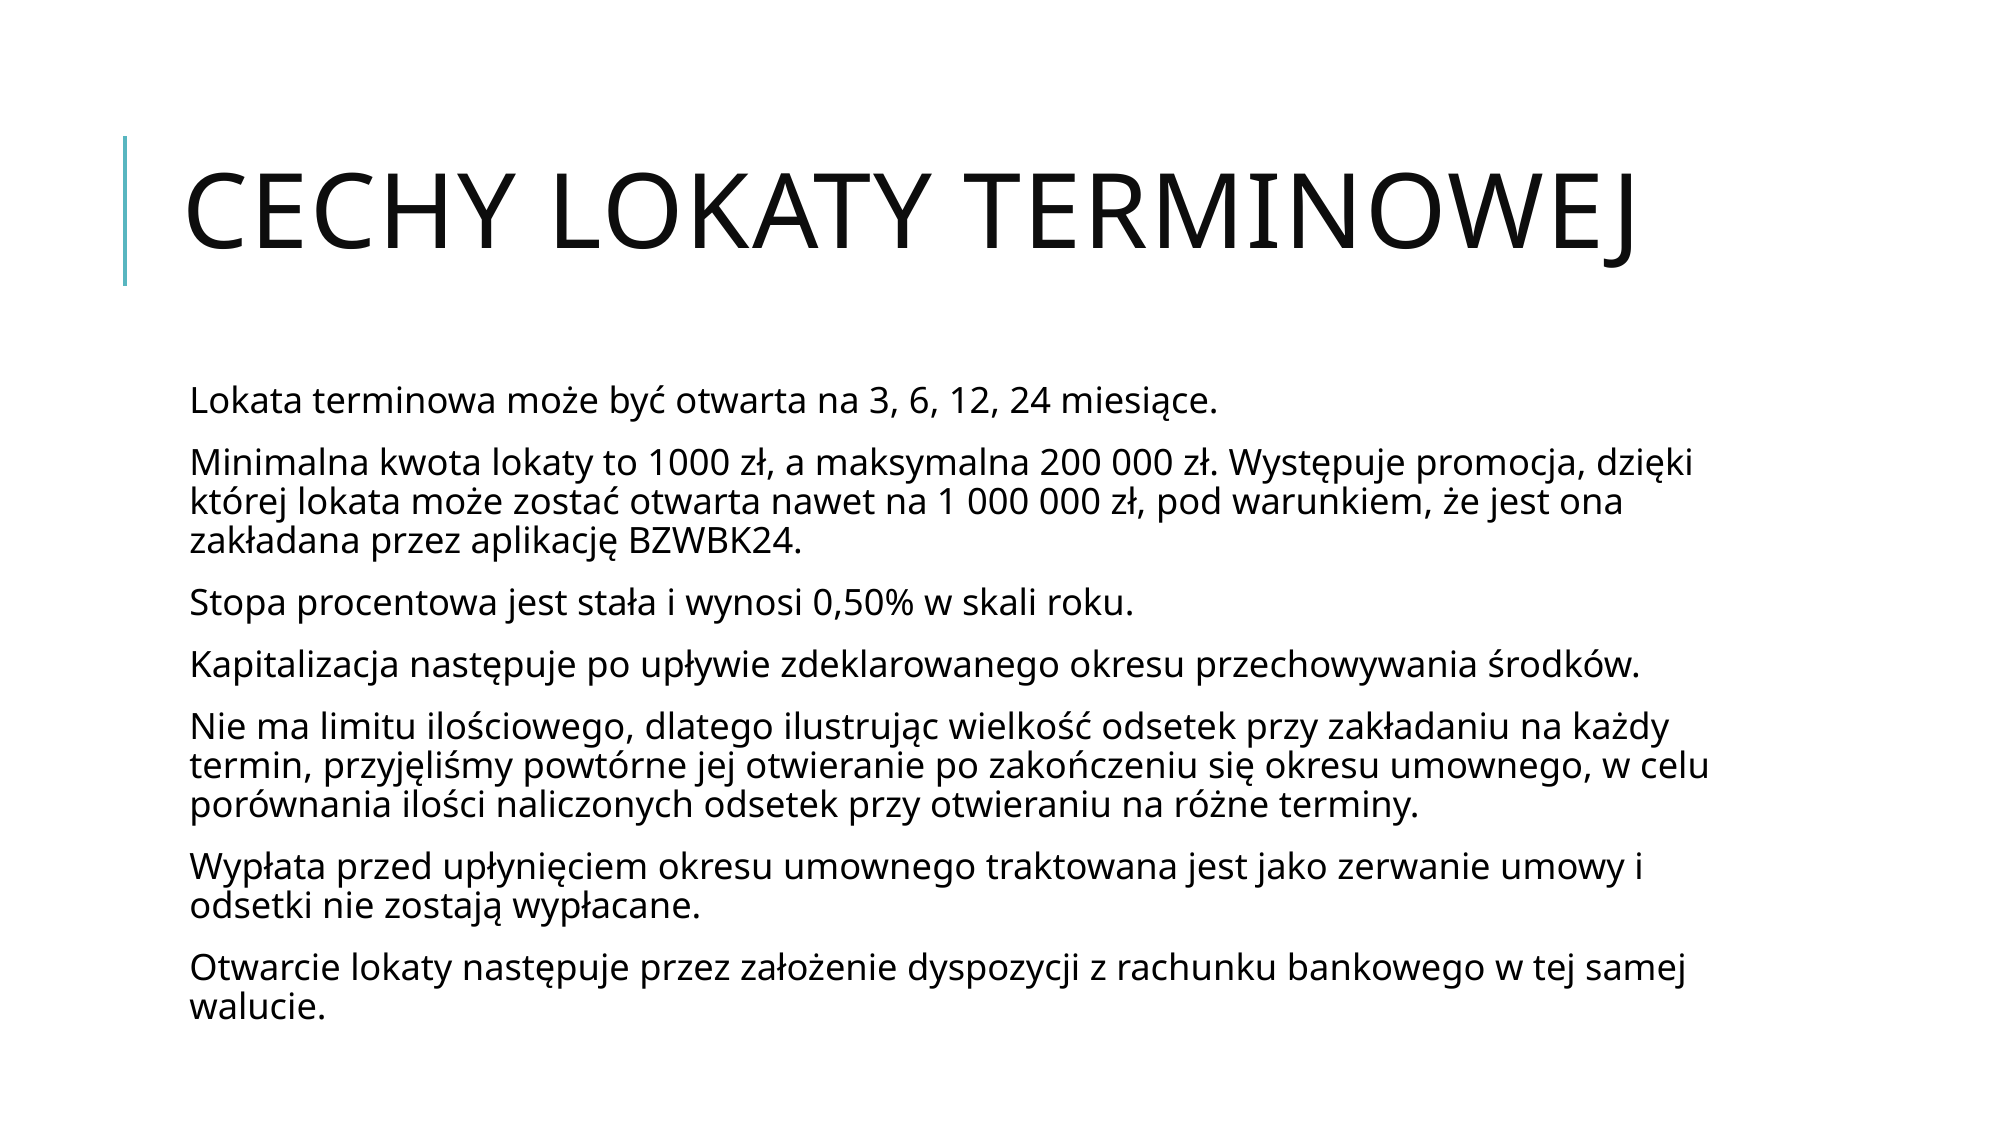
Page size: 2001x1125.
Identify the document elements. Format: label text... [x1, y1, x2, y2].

title Cechy lokaty terminowej [168, 96, 1763, 342]
list Lokata terminowa może być otwarta na 3, 6, 12, 24 miesiące. Minimalna kwota lokaty to 1000 zł, a maksymalna 200 000 zł. Występuje promocja, dzięki której lokata może zostać otwarta nawet na 1 000 000 zł, pod warunkiem, że jest ona zakładana przez aplikację BZWBK24. Stopa procentowa jest stała i wynosi 0,50% w skali roku. Kapitalizacja następuje po upływie zdeklarowanego okresu przechowywania środków. Nie ma limitu ilościowego, dlatego ilustrując wielkość odsetek przy zakładaniu na każdy termin, przyjęliśmy powtórne jej otwieranie po zakończeniu się okresu umownego, w celu porównania ilości naliczonych odsetek przy otwieraniu na różne terminy. Wypłata przed upłynięciem okresu umownego traktowana jest jako zerwanie umowy i odsetki nie zostają wypłacane. Otwarcie lokaty następuje przez założenie dyspozycji z rachunku bankowego w tej samej walucie. [168, 375, 1763, 1035]
